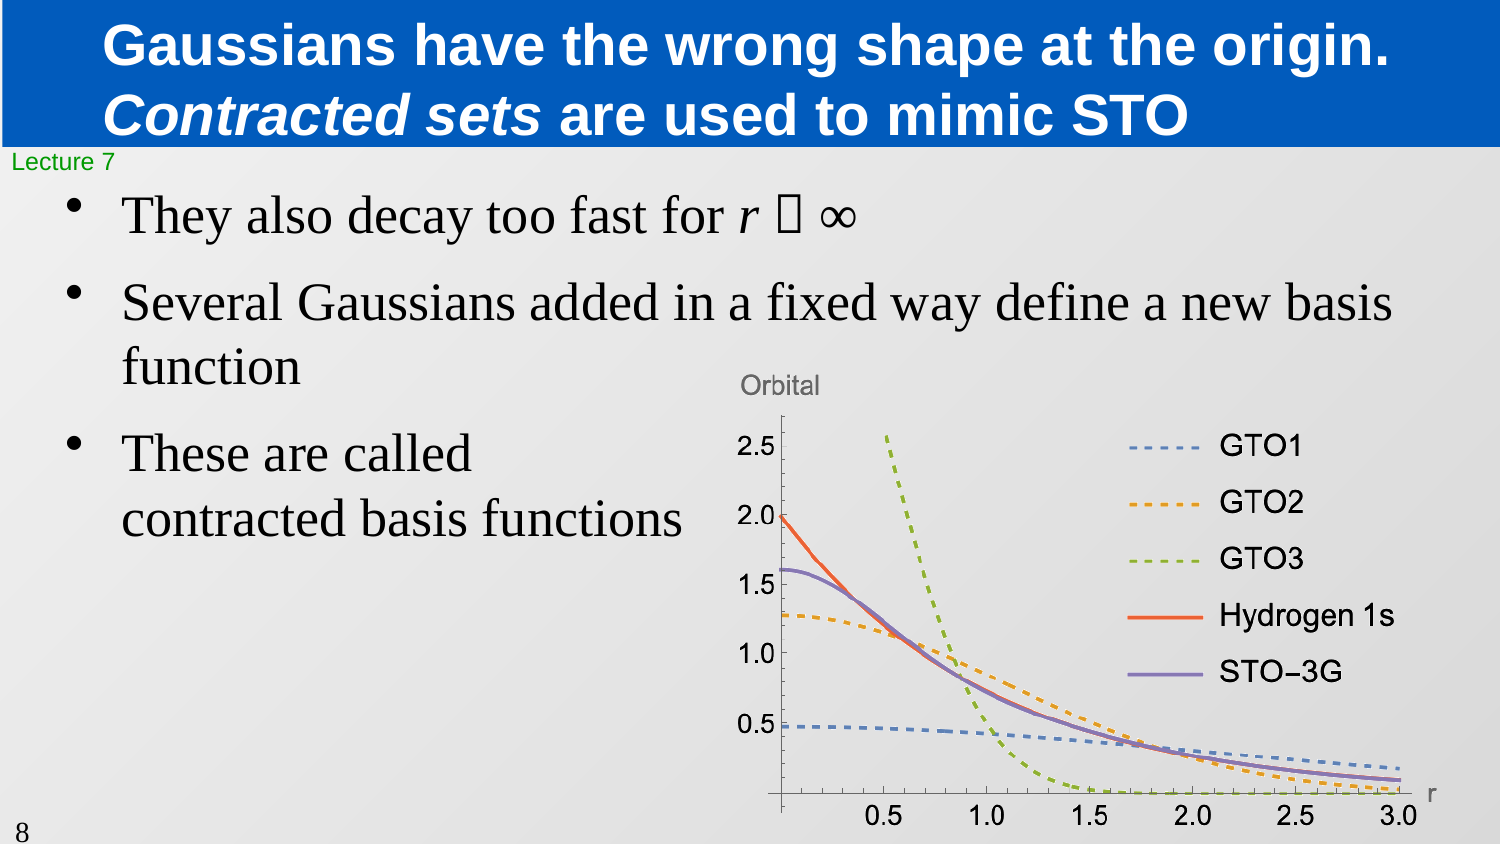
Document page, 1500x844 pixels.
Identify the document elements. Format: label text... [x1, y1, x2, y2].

text_box Lecture 7 [0, 137, 138, 183]
picture [737, 369, 1438, 833]
title Gaussians have the wrong shape at the origin. Contracted sets are used to mimic STO [87, 0, 1413, 147]
slide_number 8 [0, 806, 101, 844]
list They also decay too fast for r  ∞ Several Gaussians added in a fixed way define a new basis function These are called contracted basis functions [49, 171, 1488, 760]
